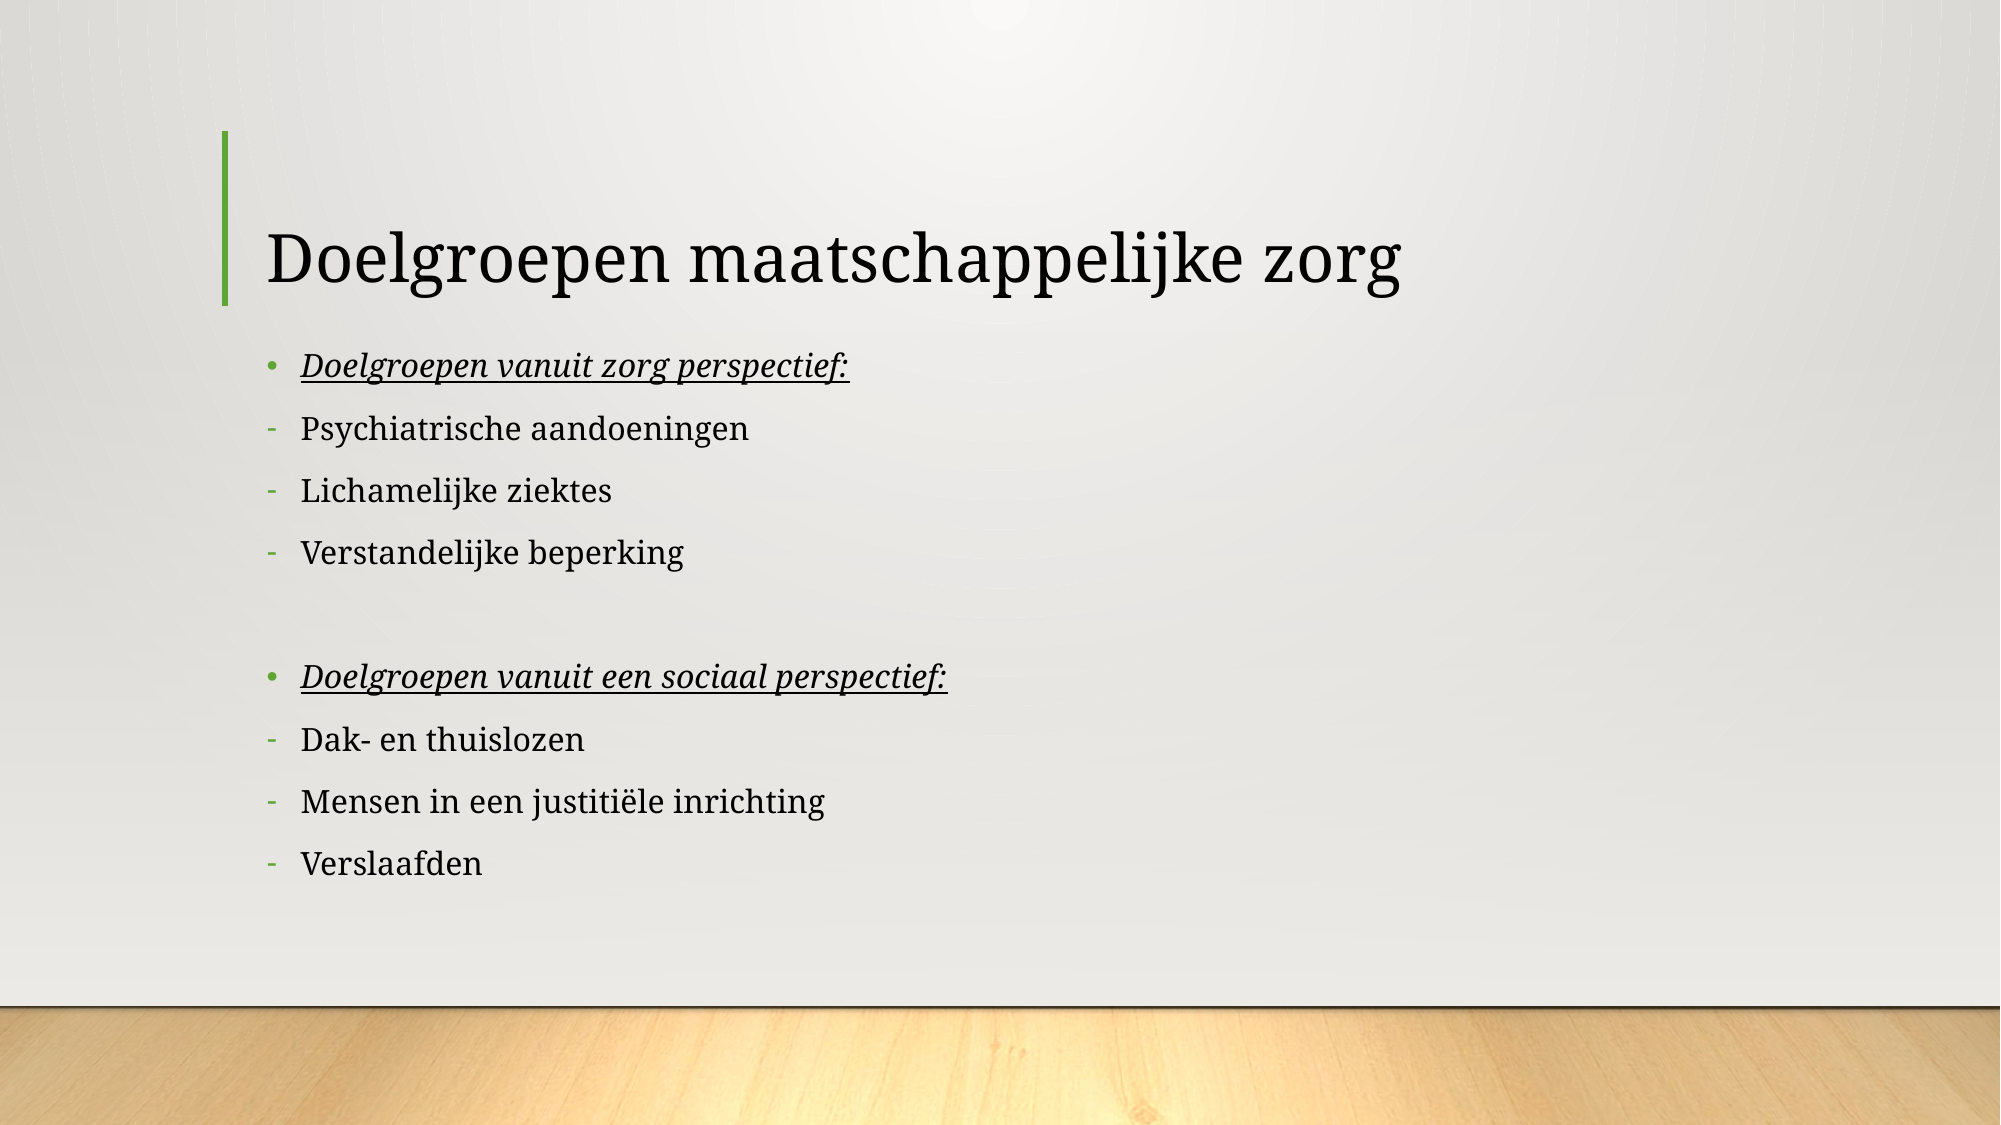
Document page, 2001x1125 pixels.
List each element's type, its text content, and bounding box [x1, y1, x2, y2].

title Doelgroepen maatschappelijke zorg [251, 131, 1814, 305]
list Doelgroepen vanuit zorg perspectief: Psychiatrische aandoeningen Lichamelijke ziektes Verstandelijke beperking Doelgroepen vanuit een sociaal perspectief: Dak- en thuislozen Mensen in een justitiële inrichting Verslaafden [251, 330, 1814, 897]
picture [0, 1006, 2000, 1125]
